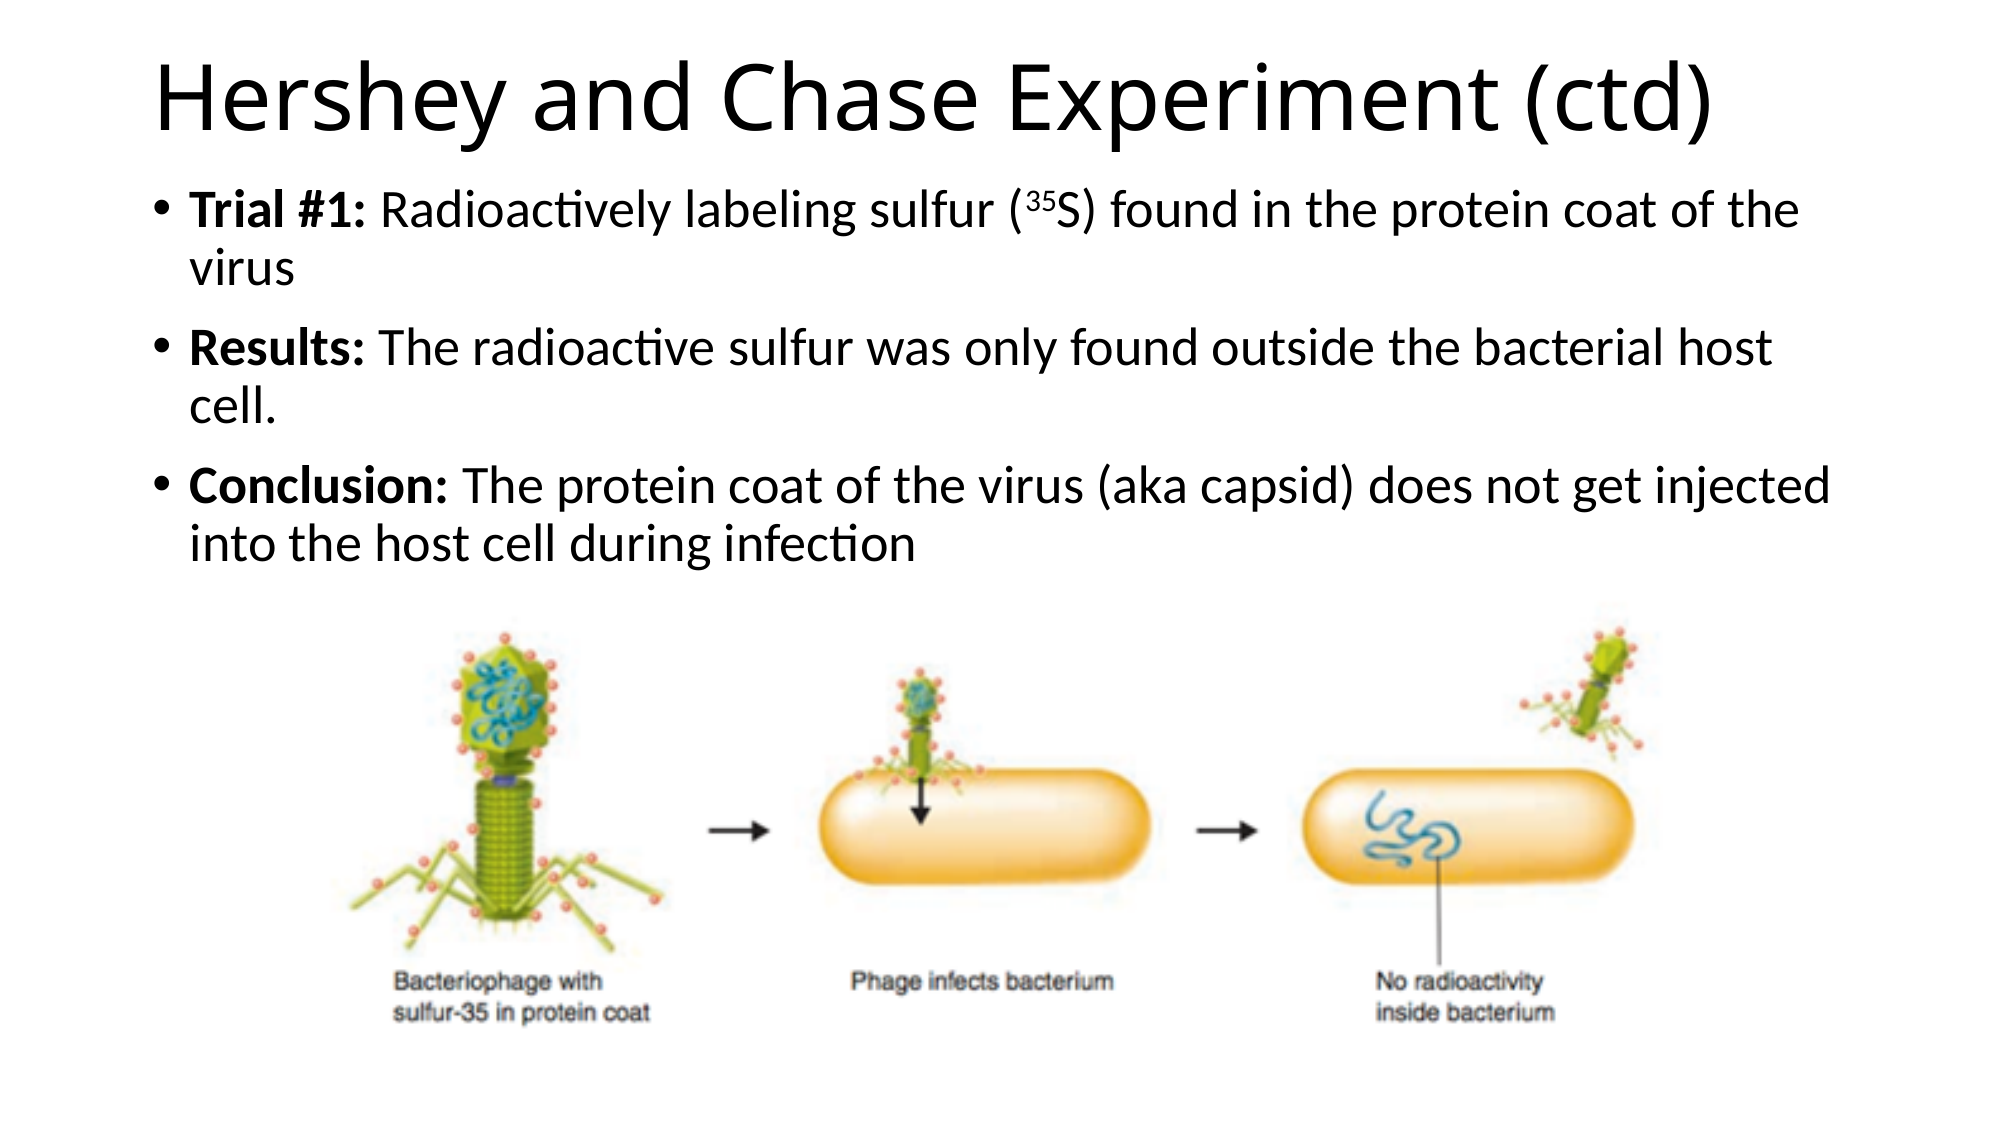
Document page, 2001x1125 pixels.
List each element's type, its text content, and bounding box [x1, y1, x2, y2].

title Hershey and Chase Experiment (ctd) [137, 0, 1863, 173]
list Trial #1: Radioactively labeling sulfur (35S) found in the protein coat of the virus Results: The radioactive sulfur was only found outside the bacterial host cell. Conclusion: The protein coat of the virus (aka capsid) does not get injected into the host cell during infection [137, 173, 1863, 887]
picture [250, 589, 1758, 1097]
